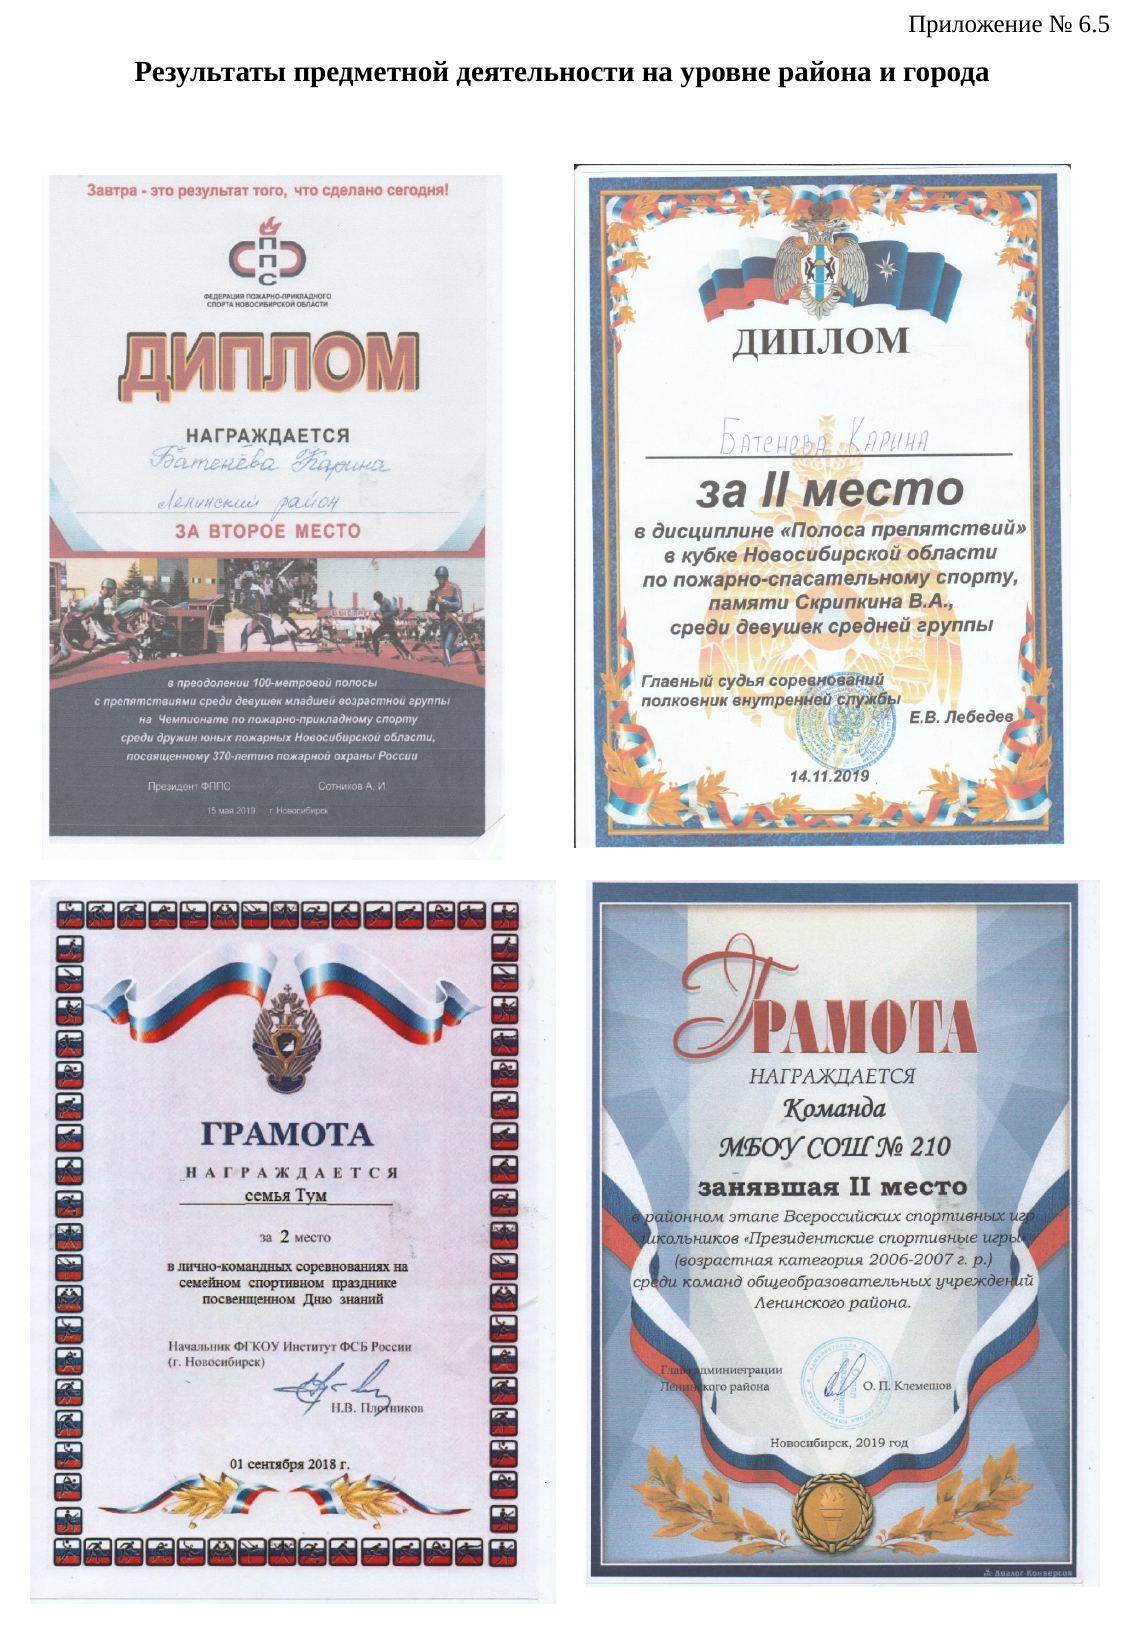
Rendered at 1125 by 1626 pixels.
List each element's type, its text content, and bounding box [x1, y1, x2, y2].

text_box Результаты предметной деятельности на уровне района и города [0, 45, 1125, 96]
picture [574, 163, 1071, 849]
text_box Приложение № 6.5 [614, 0, 1125, 45]
picture [42, 175, 505, 860]
picture [29, 880, 556, 1605]
picture [585, 880, 1100, 1587]
